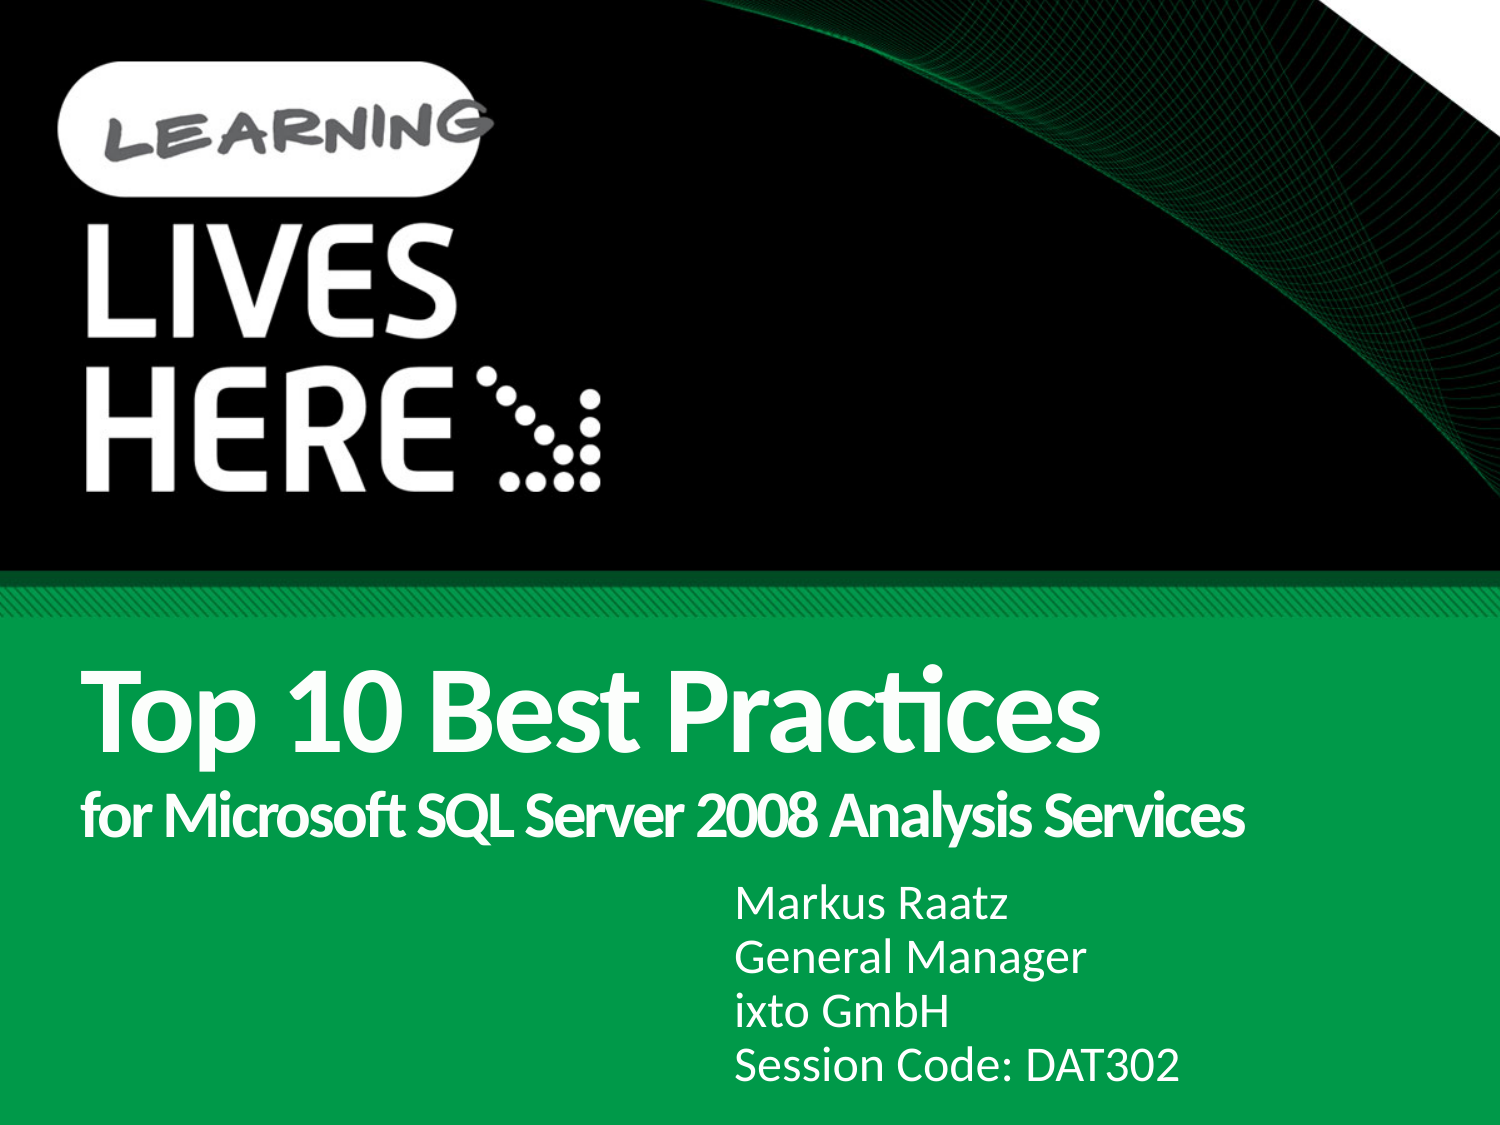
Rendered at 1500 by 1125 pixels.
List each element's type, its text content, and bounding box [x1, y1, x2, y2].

subtitle Markus Raatz General Manager ixto GmbH Session Code: DAT302 [734, 876, 1360, 952]
picture [0, 0, 1500, 1125]
title Top 10 Best Practices for Microsoft SQL Server 2008 Analysis Services [80, 644, 1380, 864]
